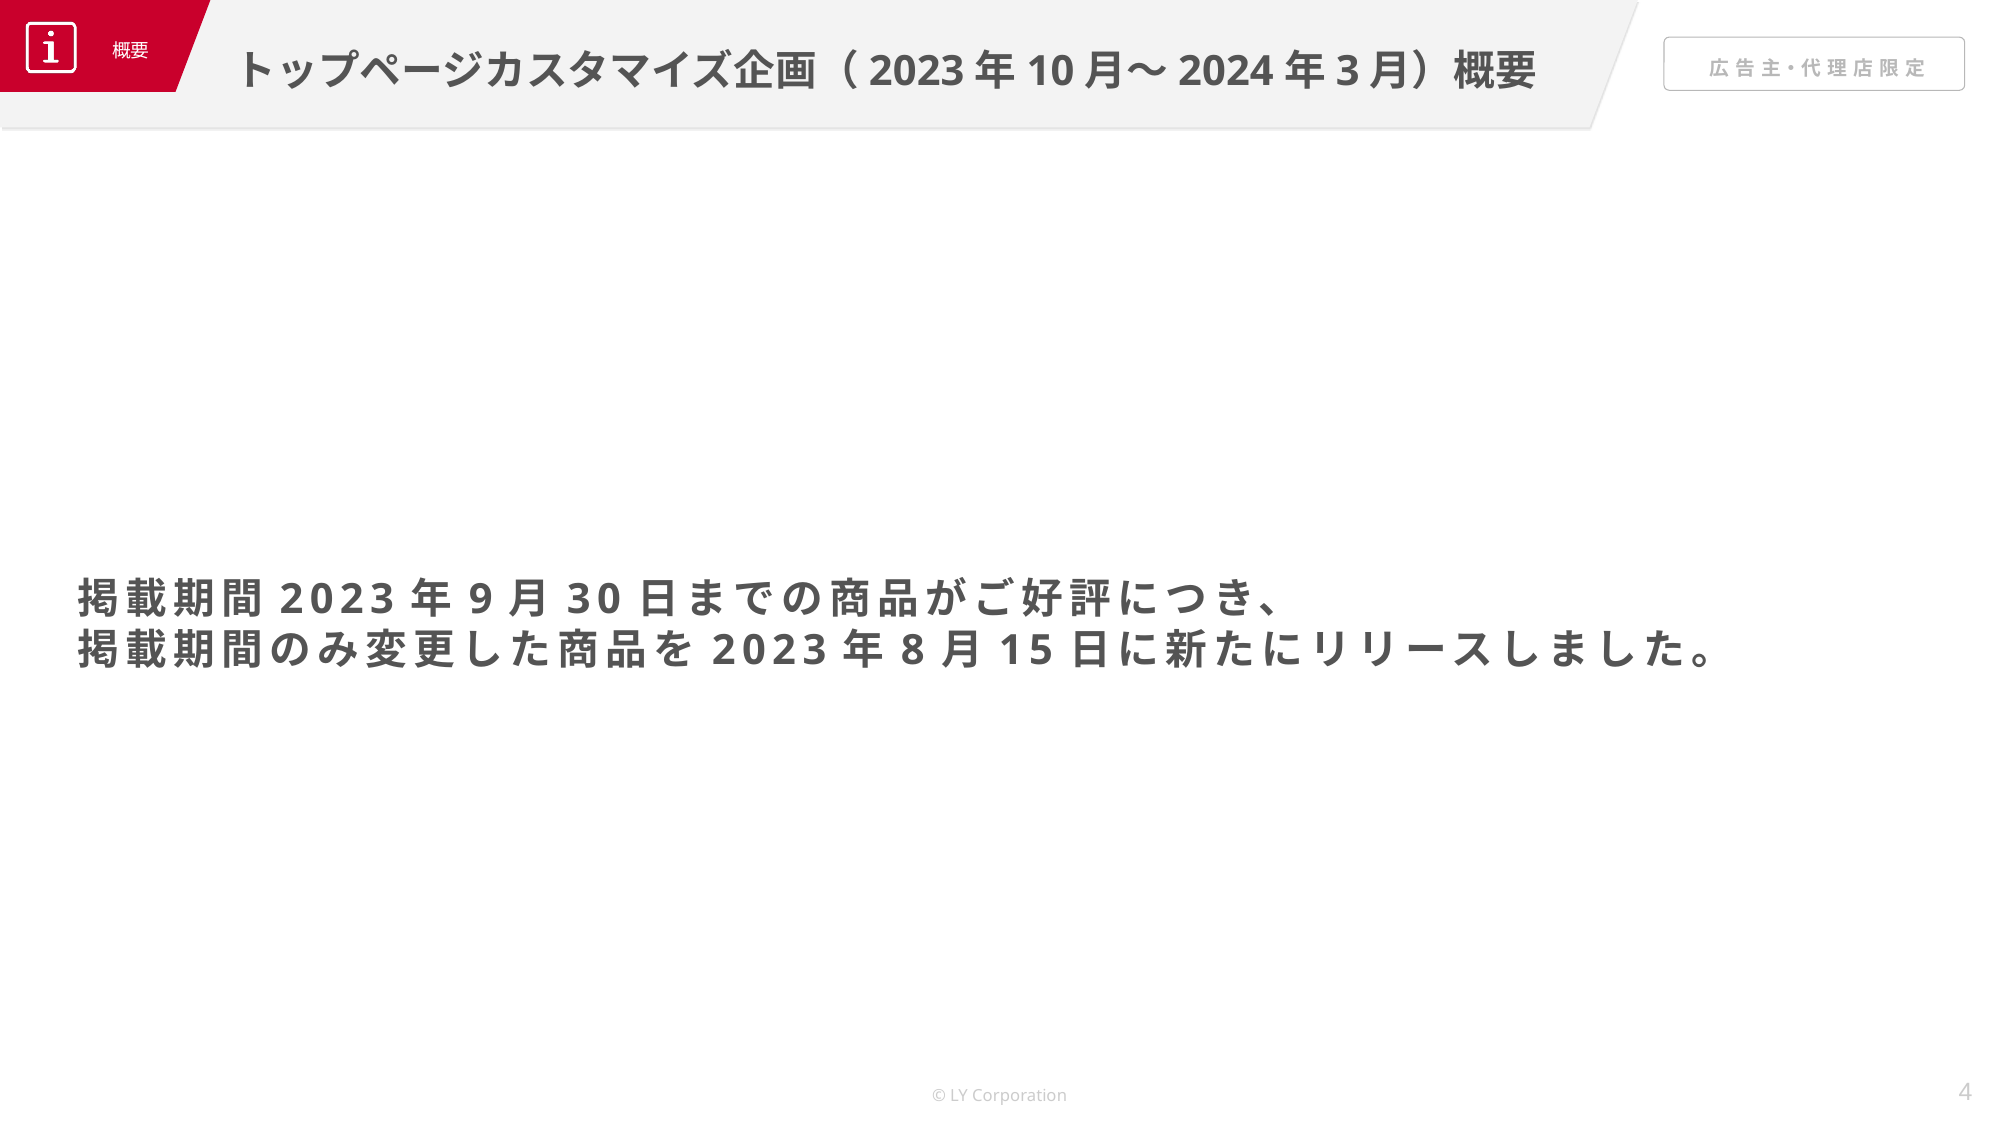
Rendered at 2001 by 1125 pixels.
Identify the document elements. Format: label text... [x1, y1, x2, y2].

list 概要 [98, 12, 170, 81]
list トップページカスタマイズ企画（2023年10月～2024年3月）概要 [234, 41, 1570, 97]
text_box 掲載期間2023年9月30日までの商品がご好評につき、 掲載期間のみ変更した商品を2023年8月15日に新たにリリースしました。 [75, 569, 1737, 675]
picture [16, 12, 84, 80]
